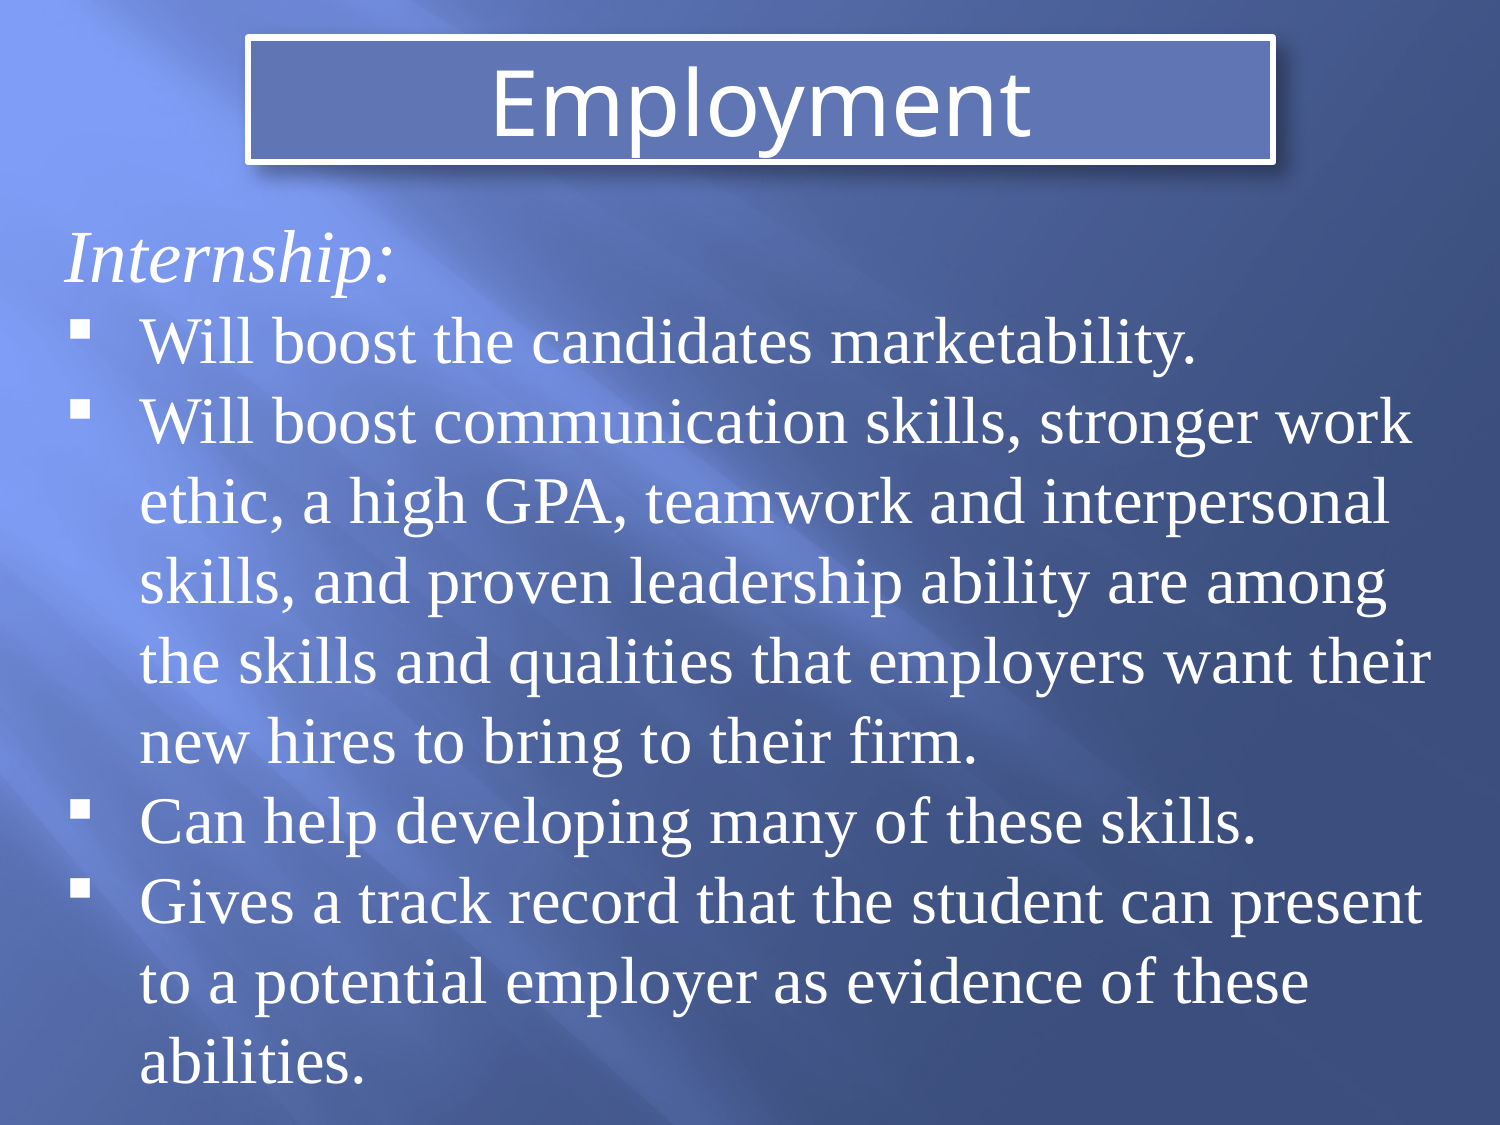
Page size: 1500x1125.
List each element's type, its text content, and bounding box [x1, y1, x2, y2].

text_box Employment [245, 34, 1276, 165]
text_box Internship: Will boost the candidates marketability. Will boost communication skills, stronger work ethic, a high GPA, teamwork and interpersonal skills, and proven leadership ability are among the skills and qualities that employers want their new hires to bring to their firm. Can help developing many of these skills. Gives a track record that the student can present to a potential employer as evidence of these abilities. [49, 199, 1475, 1105]
